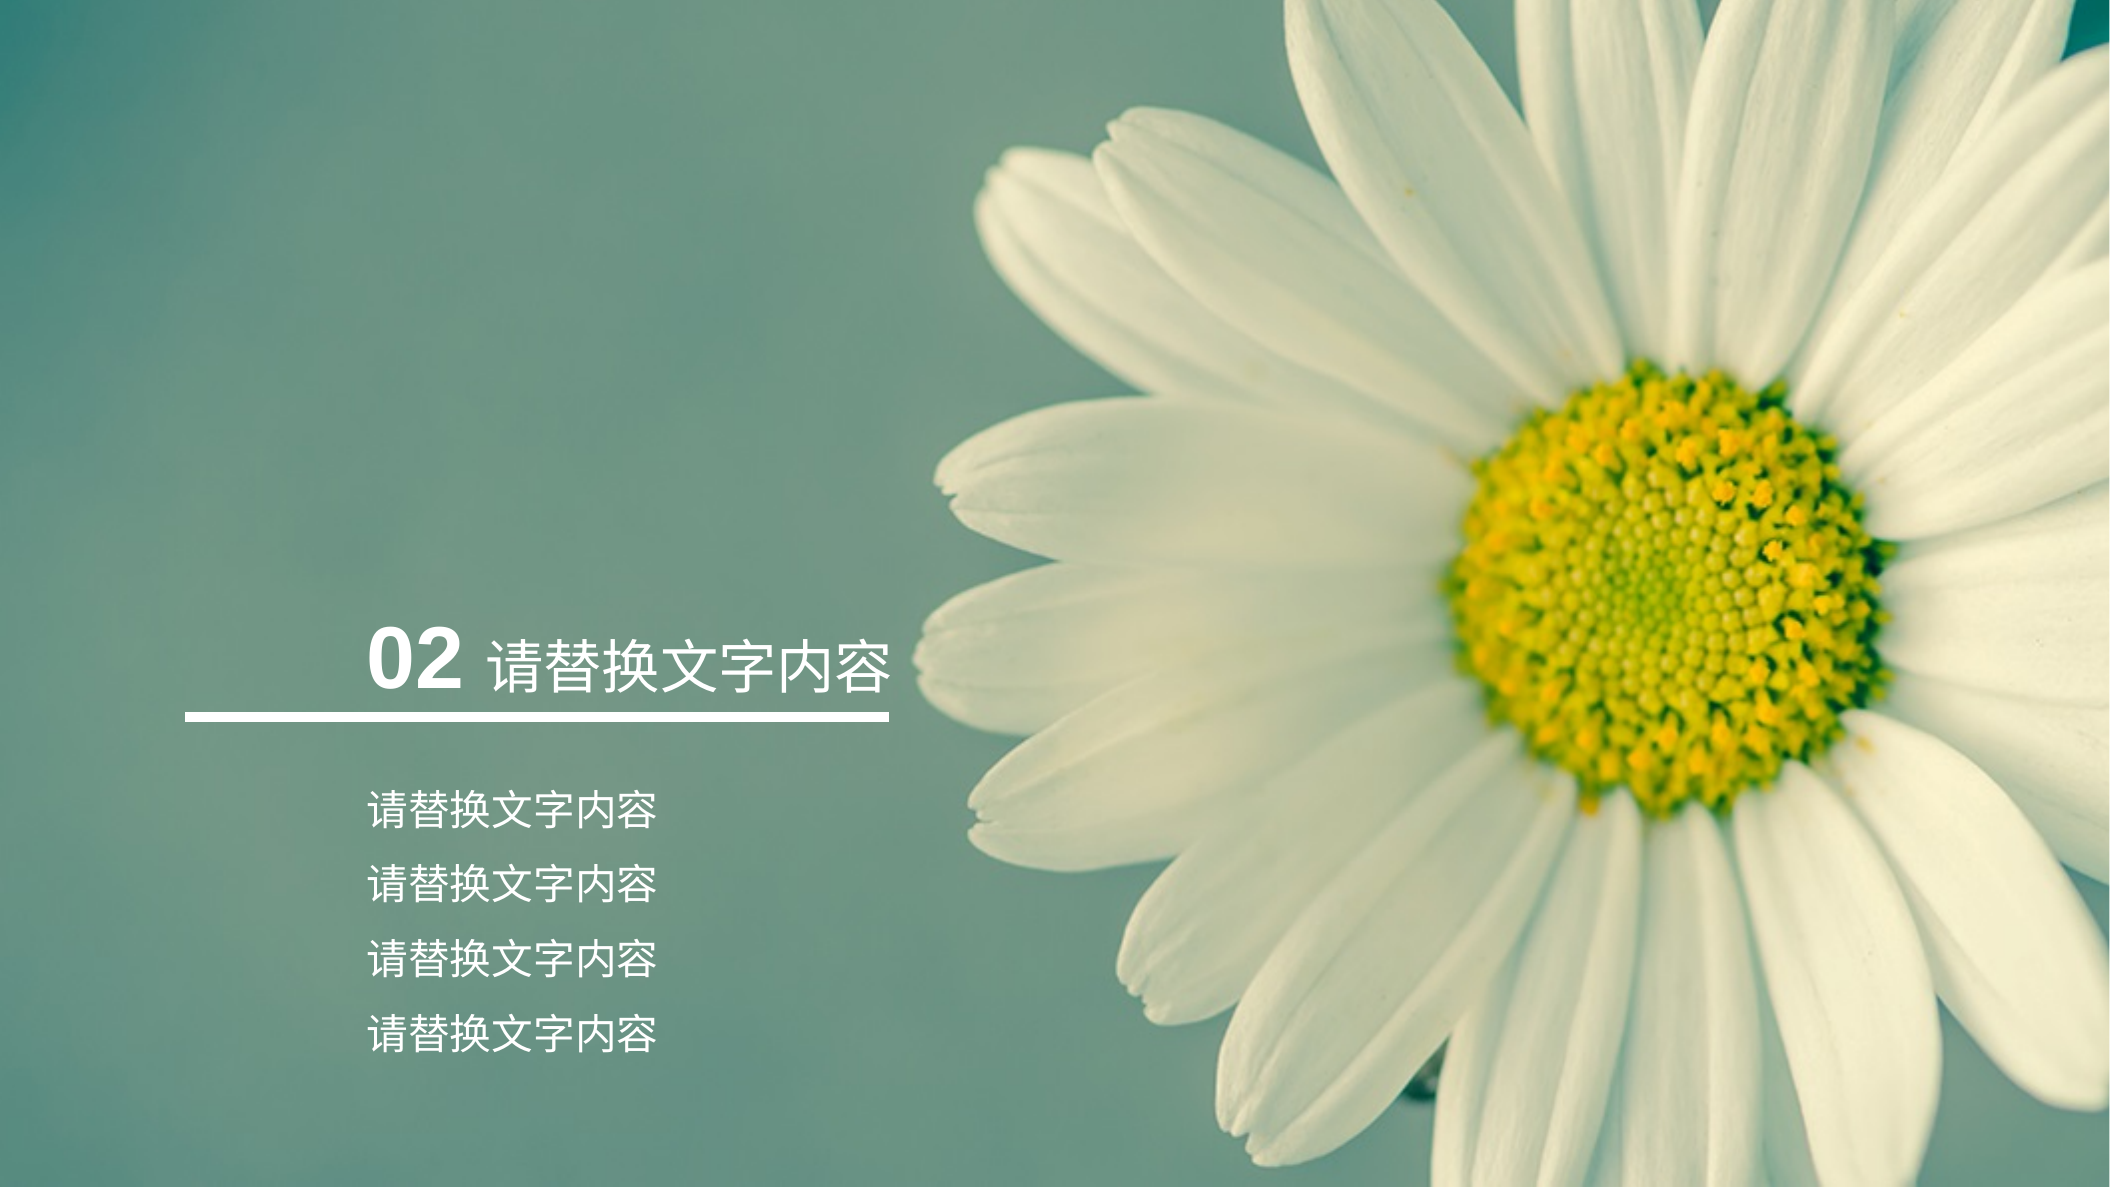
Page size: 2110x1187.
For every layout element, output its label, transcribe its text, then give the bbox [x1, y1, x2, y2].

text_box 请替换文字内容 [351, 990, 925, 1065]
text_box 请替换文字内容 [351, 840, 925, 915]
text_box [0, 0, 2110, 1187]
text_box 02请替换文字内容 [351, 572, 1149, 714]
text_box 请替换文字内容 [351, 766, 925, 840]
text_box 请替换文字内容 [351, 915, 925, 990]
